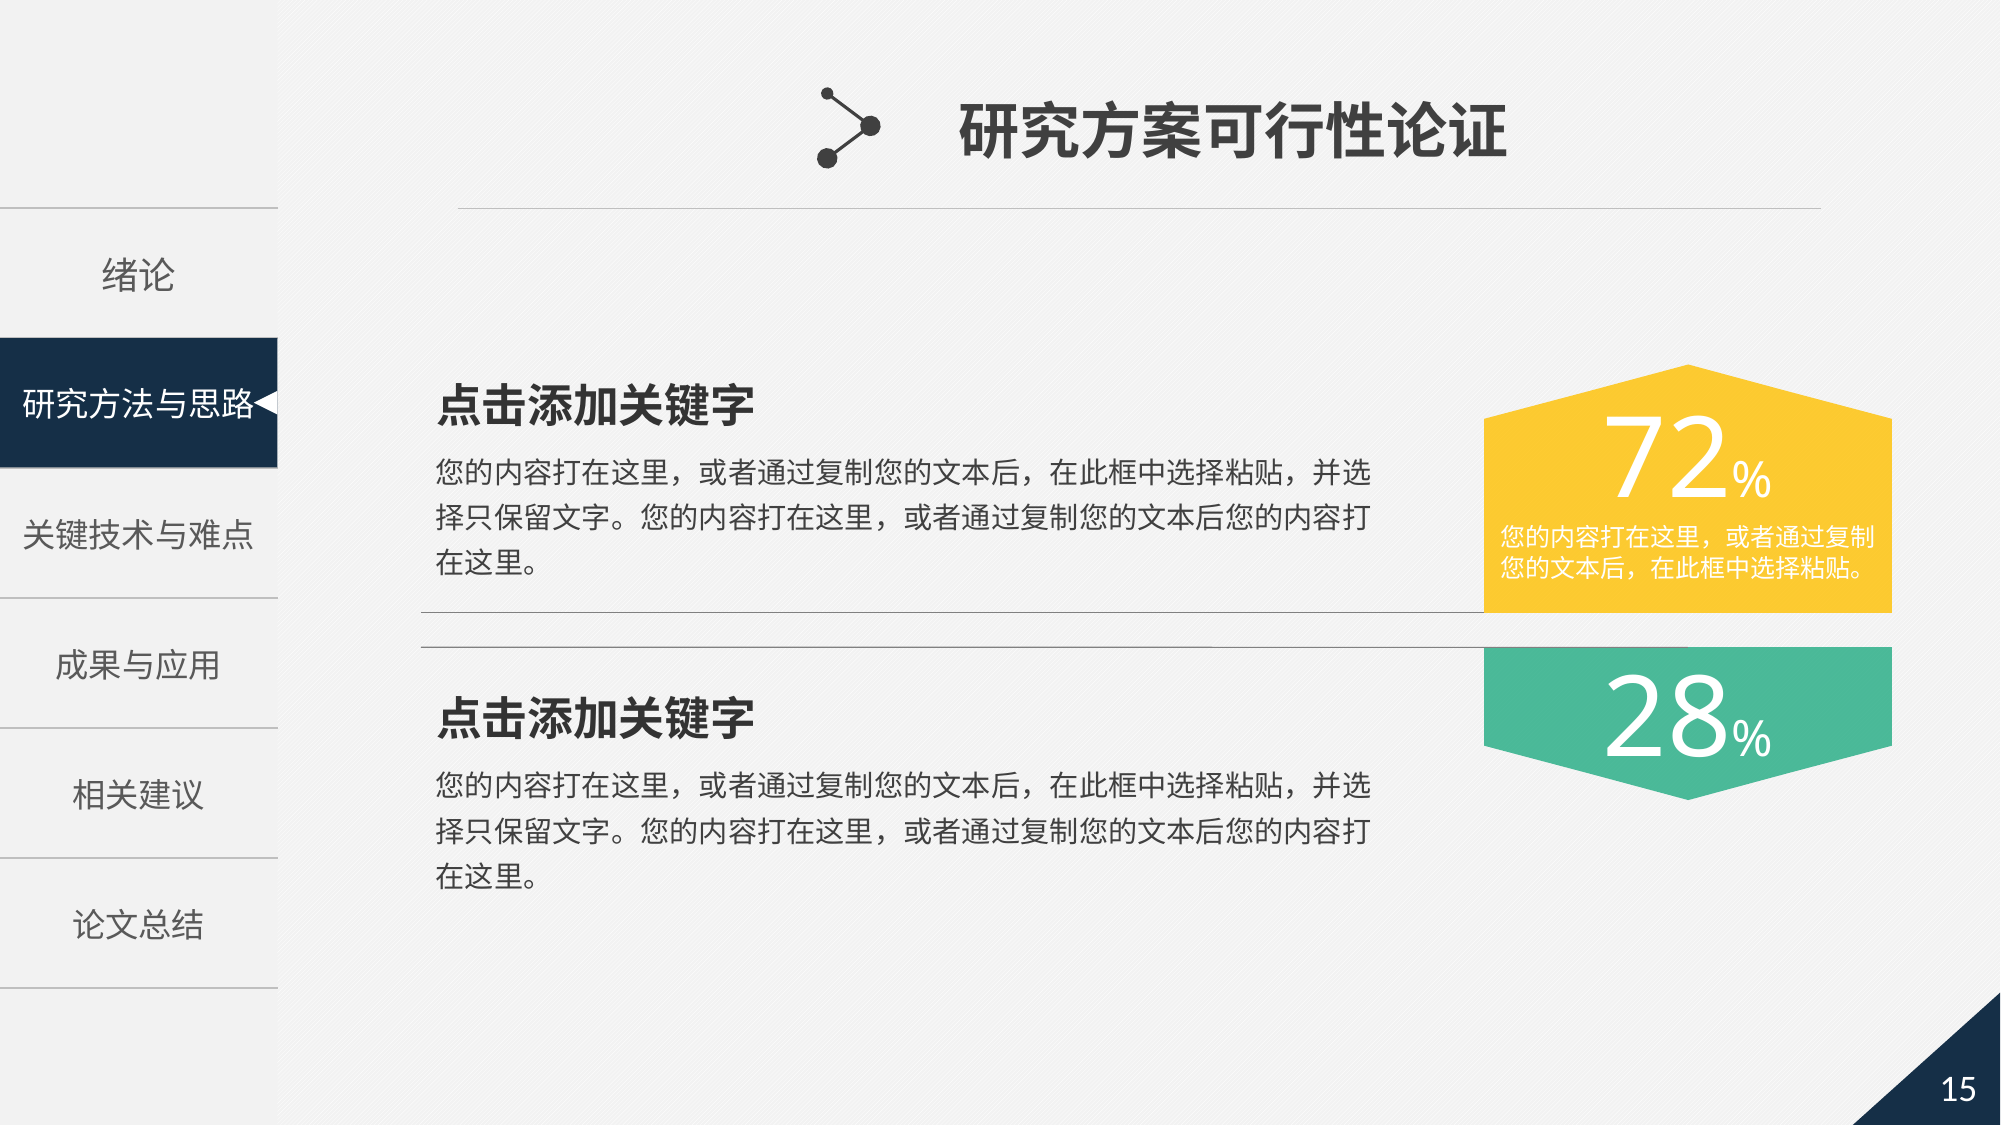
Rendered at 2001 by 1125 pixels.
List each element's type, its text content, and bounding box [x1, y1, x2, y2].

text_box 28% [1484, 647, 1892, 801]
text_box 您的内容打在这里，或者通过复制您的文本后，在此框中选择粘贴，并选择只保留文字。您的内容打在这里，或者通过复制您的文本后您的内容打在这里。 [420, 749, 1402, 901]
text_box 点击添加关键字 [421, 682, 879, 749]
text_box 研究方案可行性论证 [943, 84, 1524, 173]
text_box 72% 您的内容打在这里，或者通过复制您的文本后，在此框中选择粘贴。 [1484, 364, 1892, 613]
text_box 点击添加关键字 [421, 368, 879, 436]
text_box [827, 93, 871, 159]
text_box 您的内容打在这里，或者通过复制您的文本后，在此框中选择粘贴，并选择只保留文字。您的内容打在这里，或者通过复制您的文本后您的内容打在这里。 [420, 436, 1402, 588]
